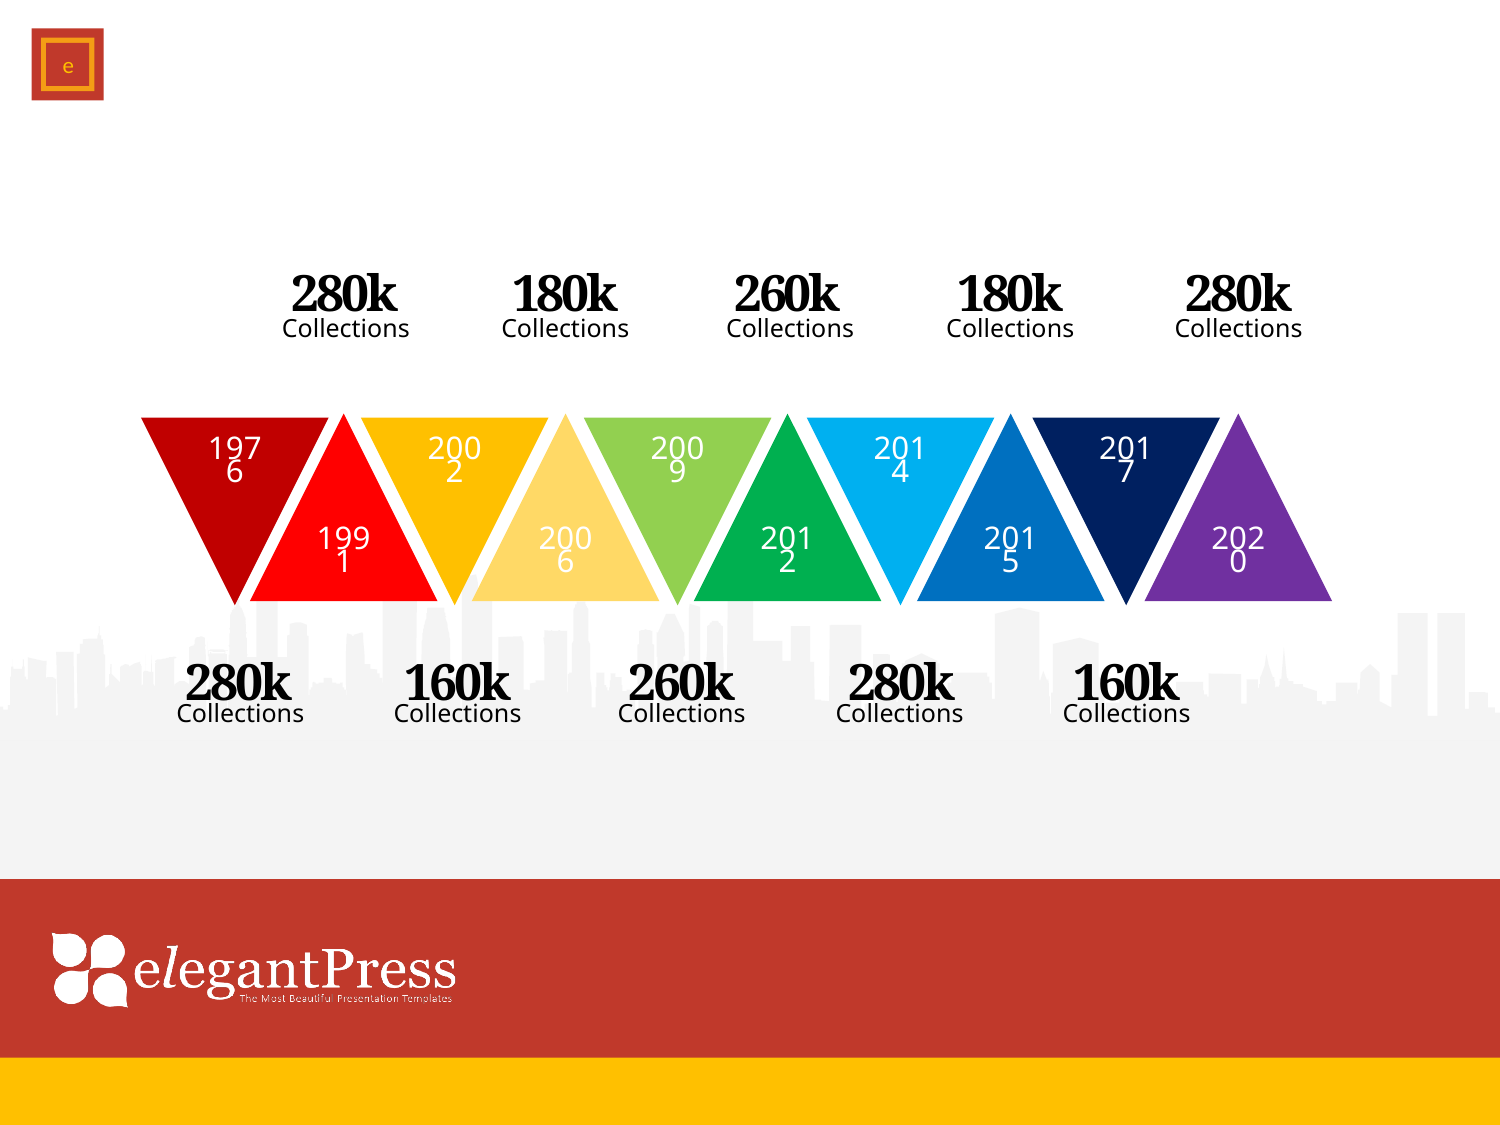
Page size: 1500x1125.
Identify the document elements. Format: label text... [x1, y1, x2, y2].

text_box 2020 [1142, 411, 1334, 603]
text_box 2017 [1030, 416, 1222, 608]
text_box 2012 [691, 411, 884, 603]
text_box Collections [164, 692, 316, 734]
text_box Collections [489, 306, 641, 348]
text_box 280k [279, 255, 410, 306]
text_box 180k [945, 255, 1075, 306]
text_box 260k [722, 255, 853, 306]
text_box Collections [935, 306, 1086, 348]
text_box 260k [617, 644, 747, 692]
text_box Collections [270, 306, 422, 348]
text_box 2002 [359, 416, 551, 608]
text_box 2006 [470, 411, 662, 603]
text_box 2014 [805, 416, 997, 608]
text_box 160k [1062, 644, 1192, 692]
text_box 1991 [248, 411, 440, 603]
text_box Collections [824, 692, 976, 734]
text_box 1976 [139, 416, 331, 608]
text_box 280k [1174, 255, 1304, 306]
text_box 280k [174, 644, 304, 692]
text_box Collections [714, 306, 866, 348]
picture [43, 924, 460, 1018]
text_box Collections [1163, 306, 1315, 348]
text_box Collections [1051, 692, 1202, 734]
text_box 2009 [582, 416, 774, 608]
text_box 180k [500, 255, 630, 306]
text_box 2015 [915, 411, 1107, 603]
text_box Collections [382, 692, 534, 734]
text_box Collections [606, 692, 758, 734]
text_box 160k [393, 644, 523, 692]
text_box 280k [837, 644, 967, 692]
